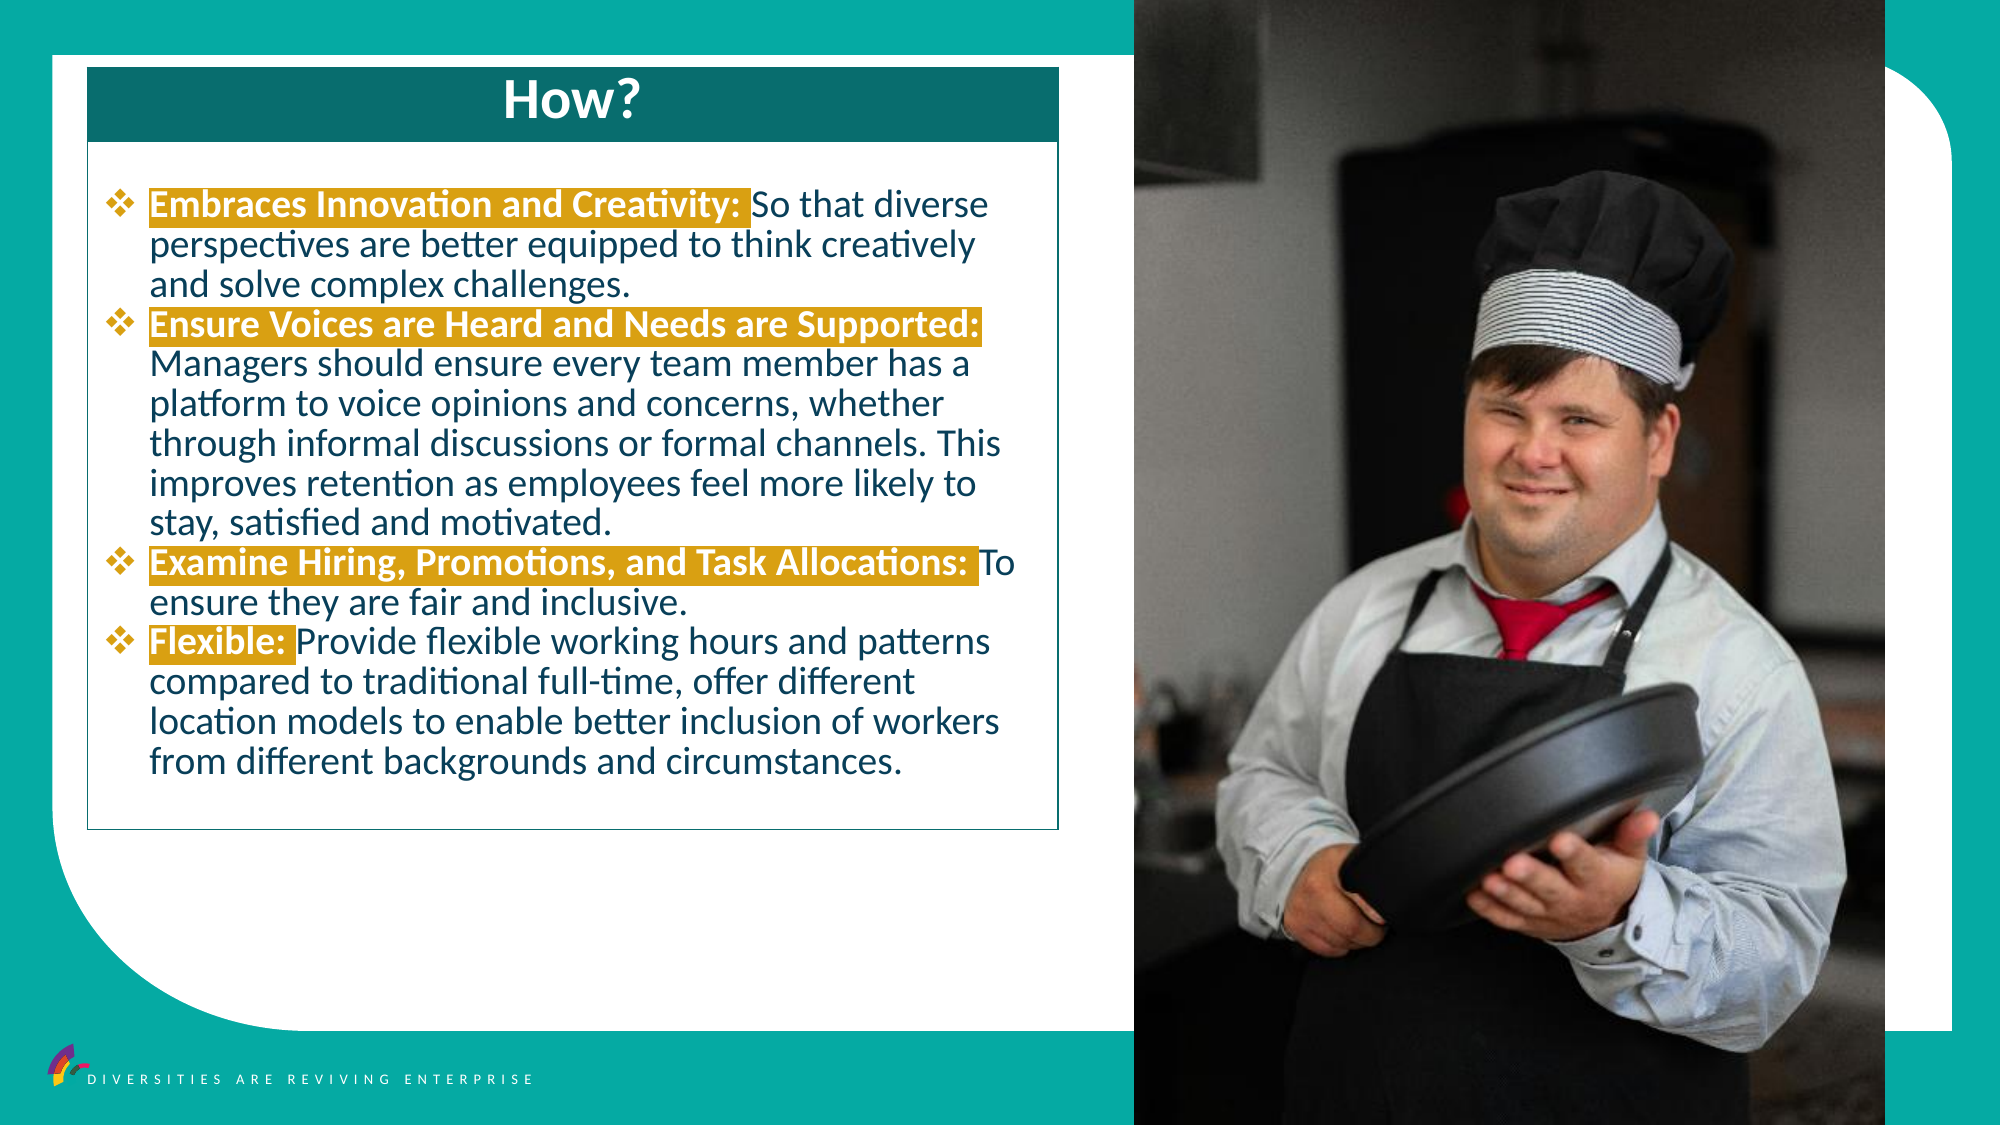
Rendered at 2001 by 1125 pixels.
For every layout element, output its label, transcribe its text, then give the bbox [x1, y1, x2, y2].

table_header How? [88, 68, 1057, 140]
picture [1134, 0, 1885, 1125]
table_cell Embraces Innovation and Creativity: So that diverse perspectives are better equipped to think creatively and solve complex challenges. Ensure Voices are Heard and Needs are Supported: Managers should ensure every team member has a platform to voice opinions and concerns, whether through informal discussions or formal channels. This improves retention as employees feel more likely to stay, satisfied and motivated. Examine Hiring, Promotions, and Task Allocations: To ensure they are fair and inclusive. Flexible: Provide flexible working hours and patterns compared to traditional full-time, offer different location models to enable better inclusion of workers from different backgrounds and circumstances. [88, 142, 1057, 829]
